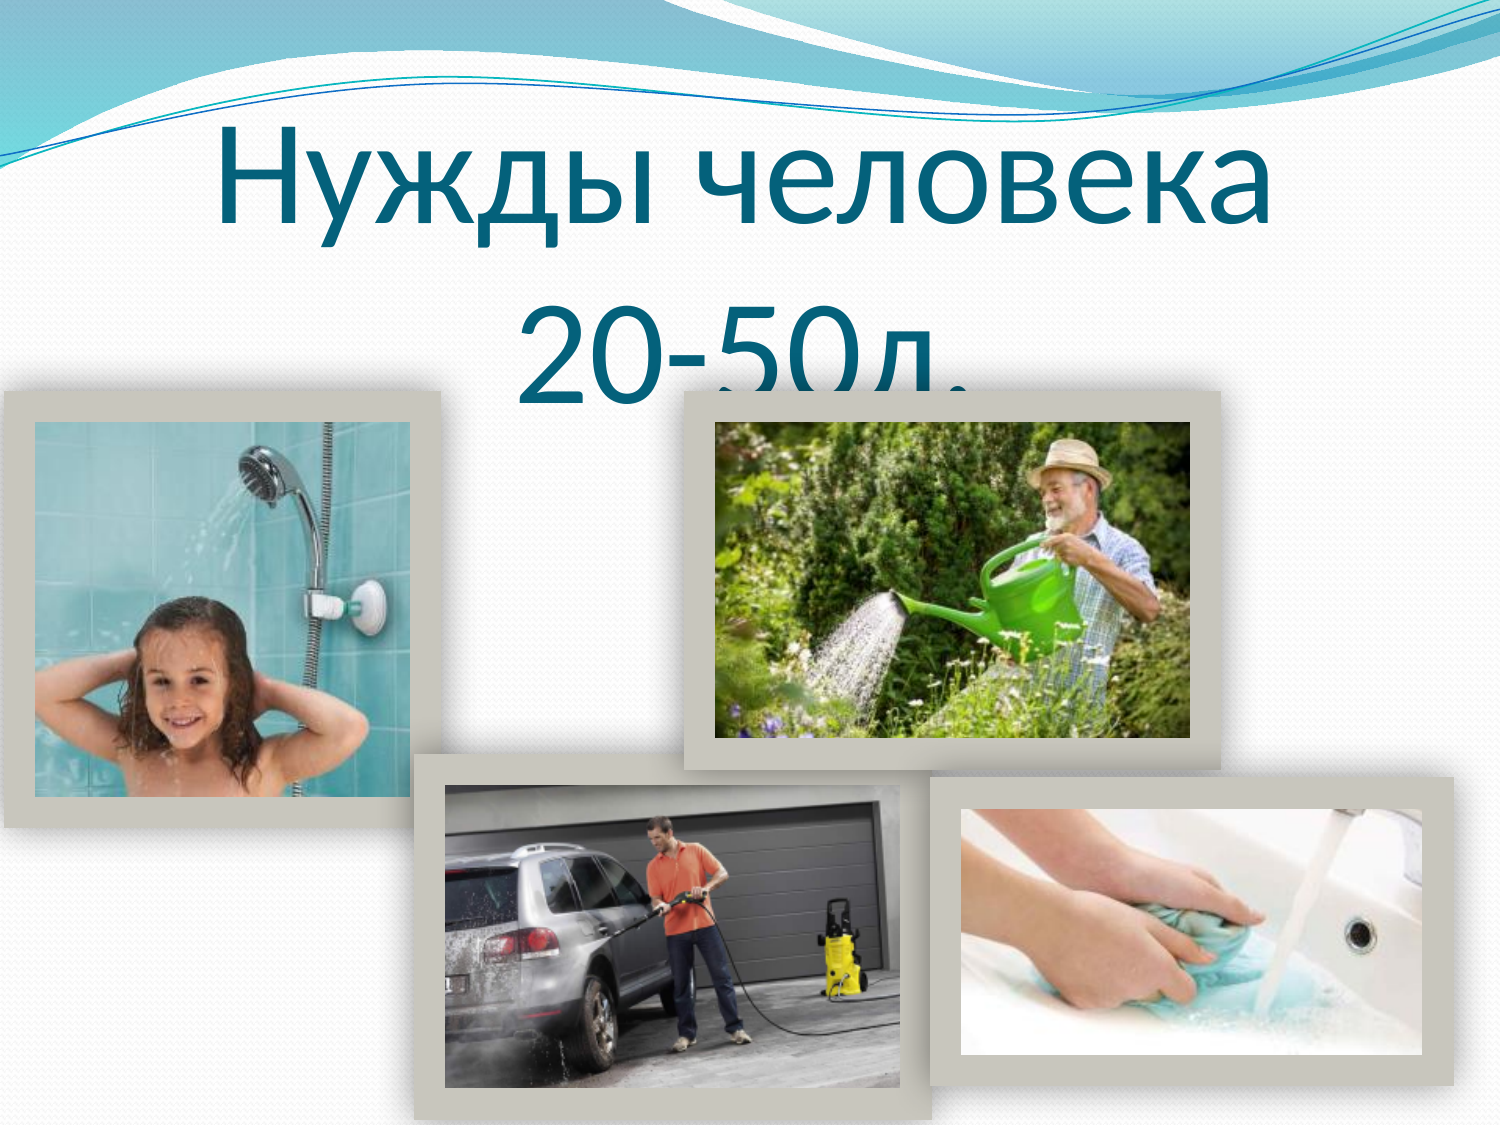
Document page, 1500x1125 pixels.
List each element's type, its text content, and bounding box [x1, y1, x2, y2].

picture [714, 421, 1191, 739]
picture [445, 784, 901, 1089]
picture [960, 808, 1423, 1055]
title Нужды человека 20-50л. [70, 246, 1421, 434]
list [34, 421, 411, 798]
